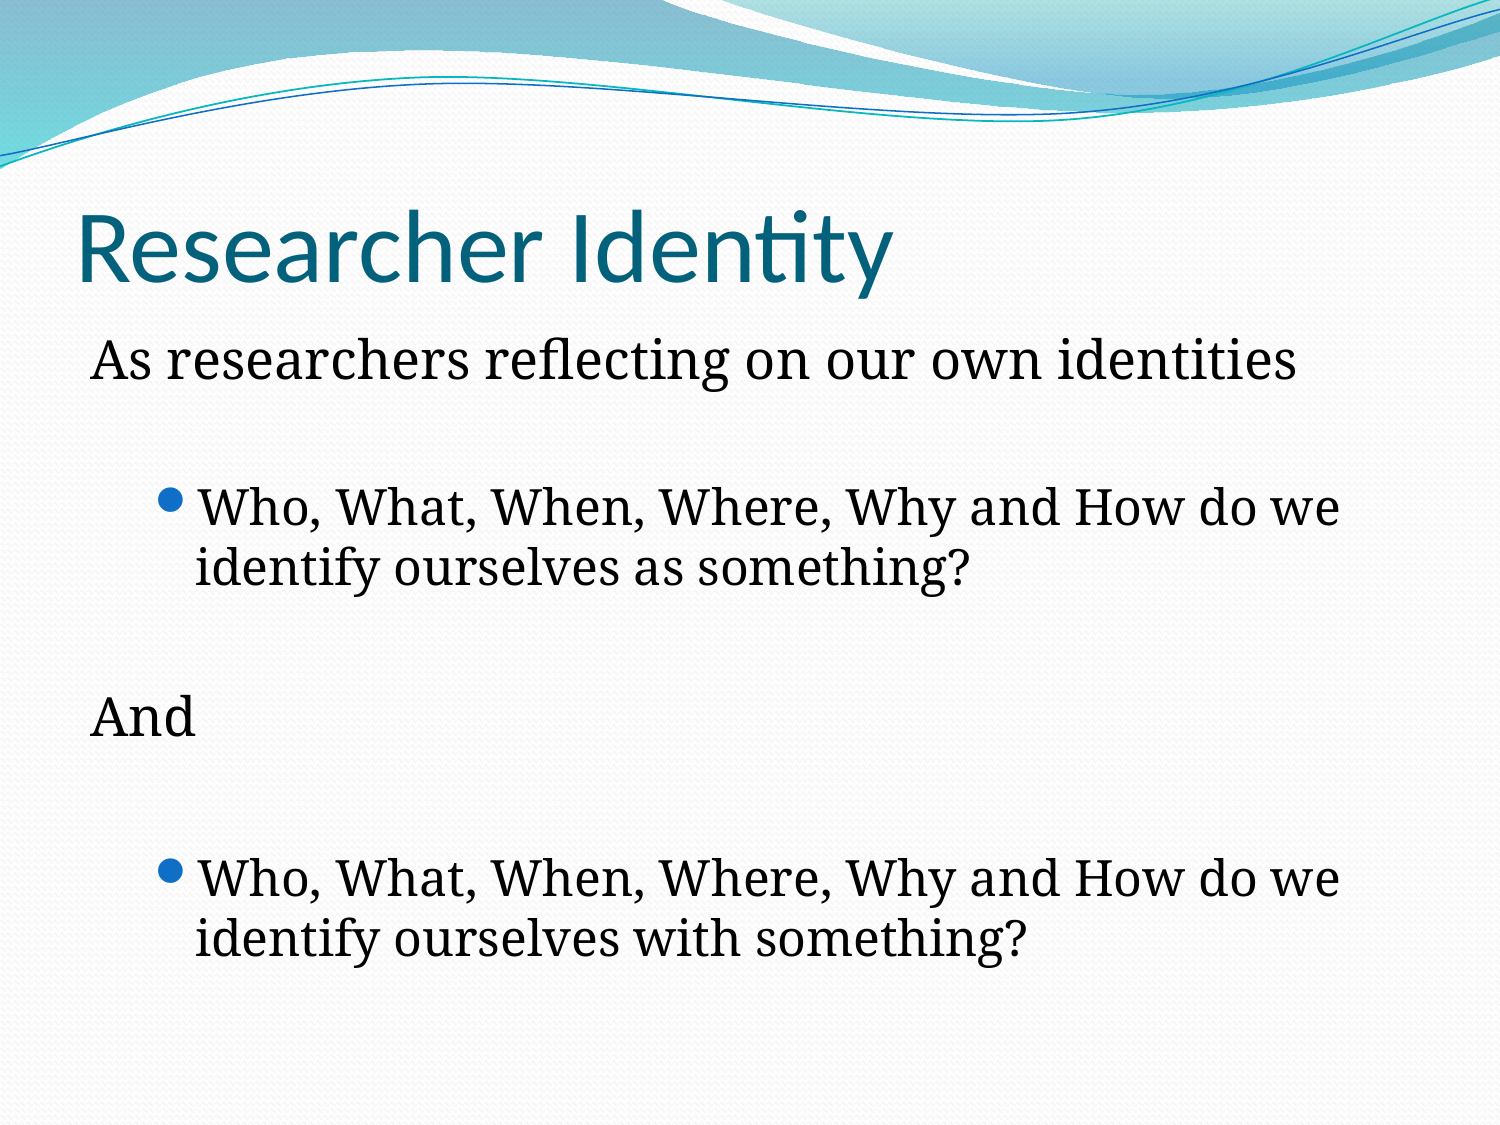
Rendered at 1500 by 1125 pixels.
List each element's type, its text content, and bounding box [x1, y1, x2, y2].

list As researchers reflecting on our own identities Who, What, When, Where, Why and How do we identify ourselves as something? And Who, What, When, Where, Why and How do we identify ourselves with something? [74, 317, 1426, 1038]
title Researcher Identity [74, 115, 1426, 304]
